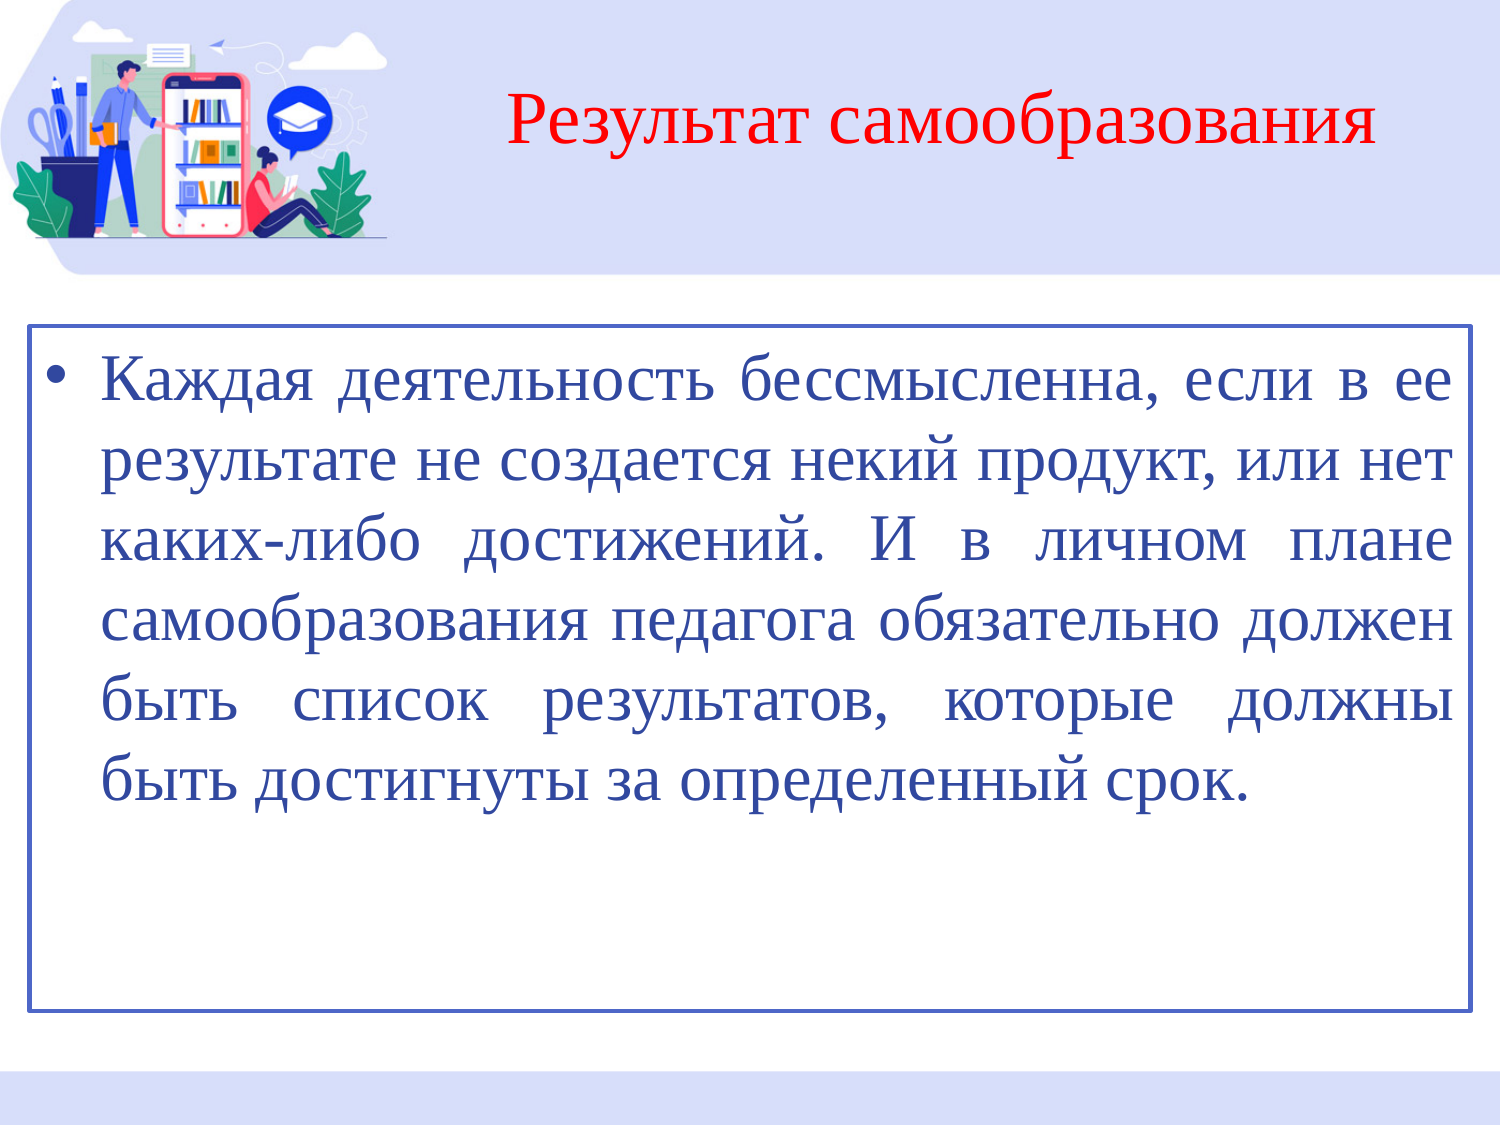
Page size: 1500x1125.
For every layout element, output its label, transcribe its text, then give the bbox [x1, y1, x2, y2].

list Каждая деятельность бессмысленна, если в ее результате не создается некий продукт, или нет каких-либо достижений. И в личном плане самообразования педагога обязательно должен быть список результатов, которые должны быть достигнуты за определенный срок. [27, 324, 1473, 1013]
title Результат самообразования [383, 19, 1500, 208]
picture [0, 0, 1500, 1125]
